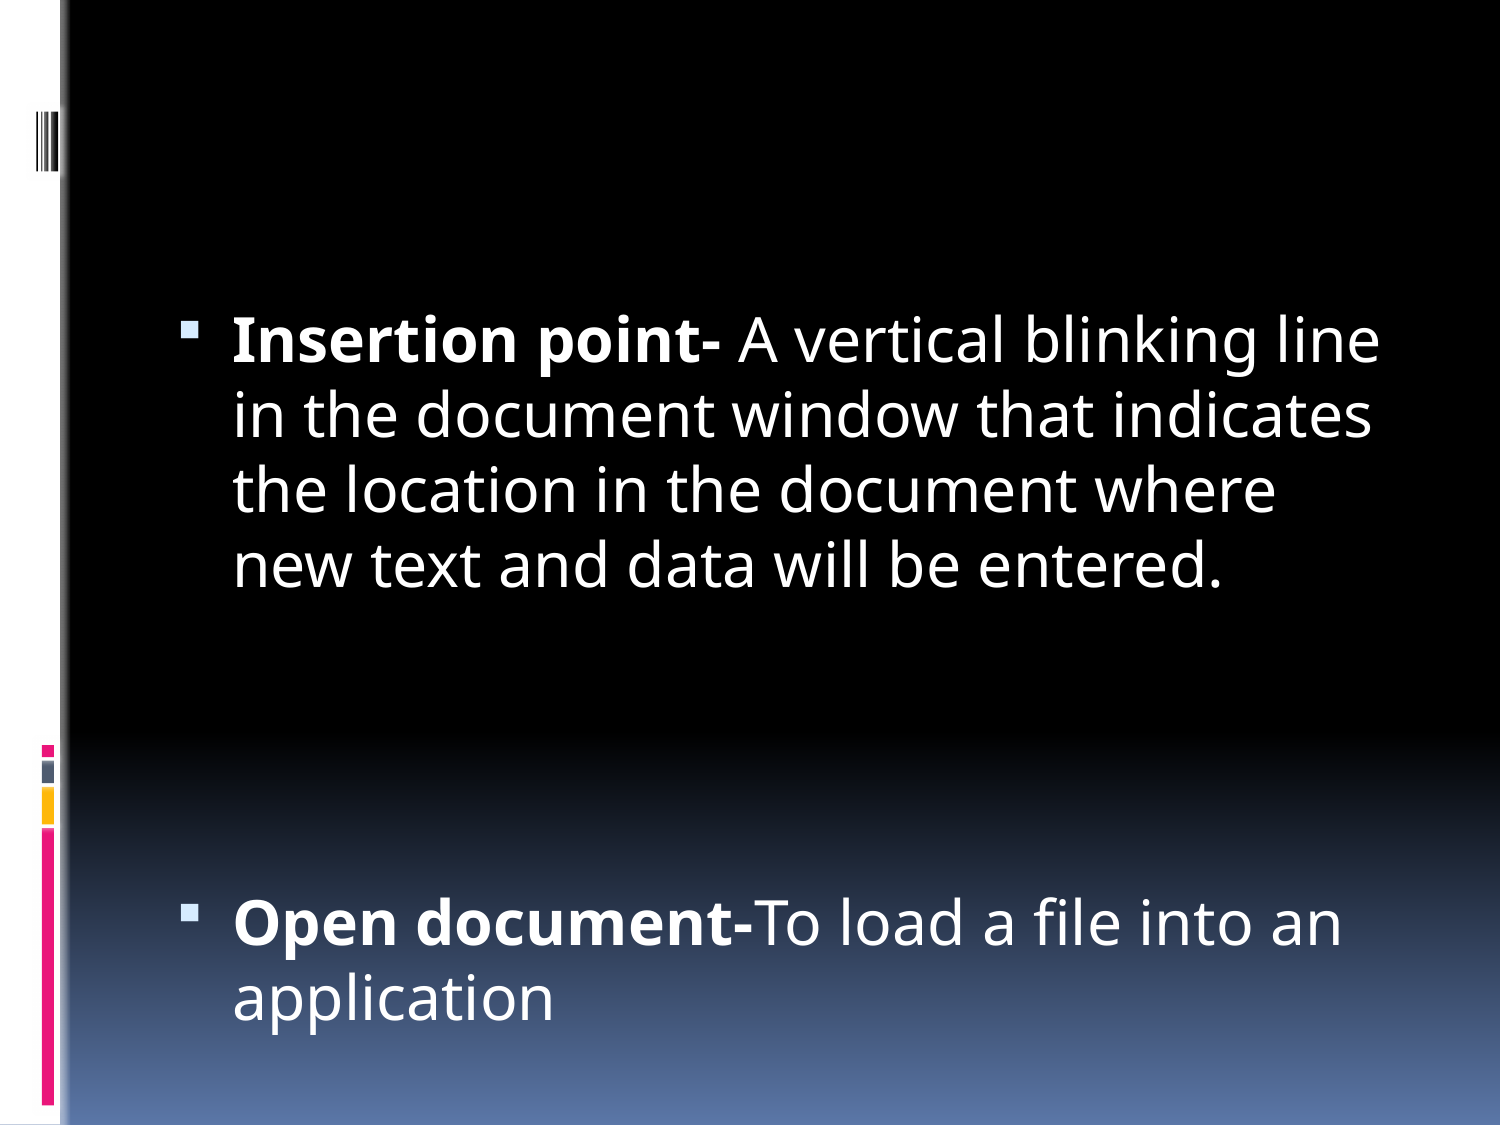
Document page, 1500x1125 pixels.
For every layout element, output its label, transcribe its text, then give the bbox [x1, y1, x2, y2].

list Insertion point- A vertical blinking line in the document window that indicates the location in the document where new text and data will be entered. Open document-To load a file into an application [150, 292, 1425, 1043]
